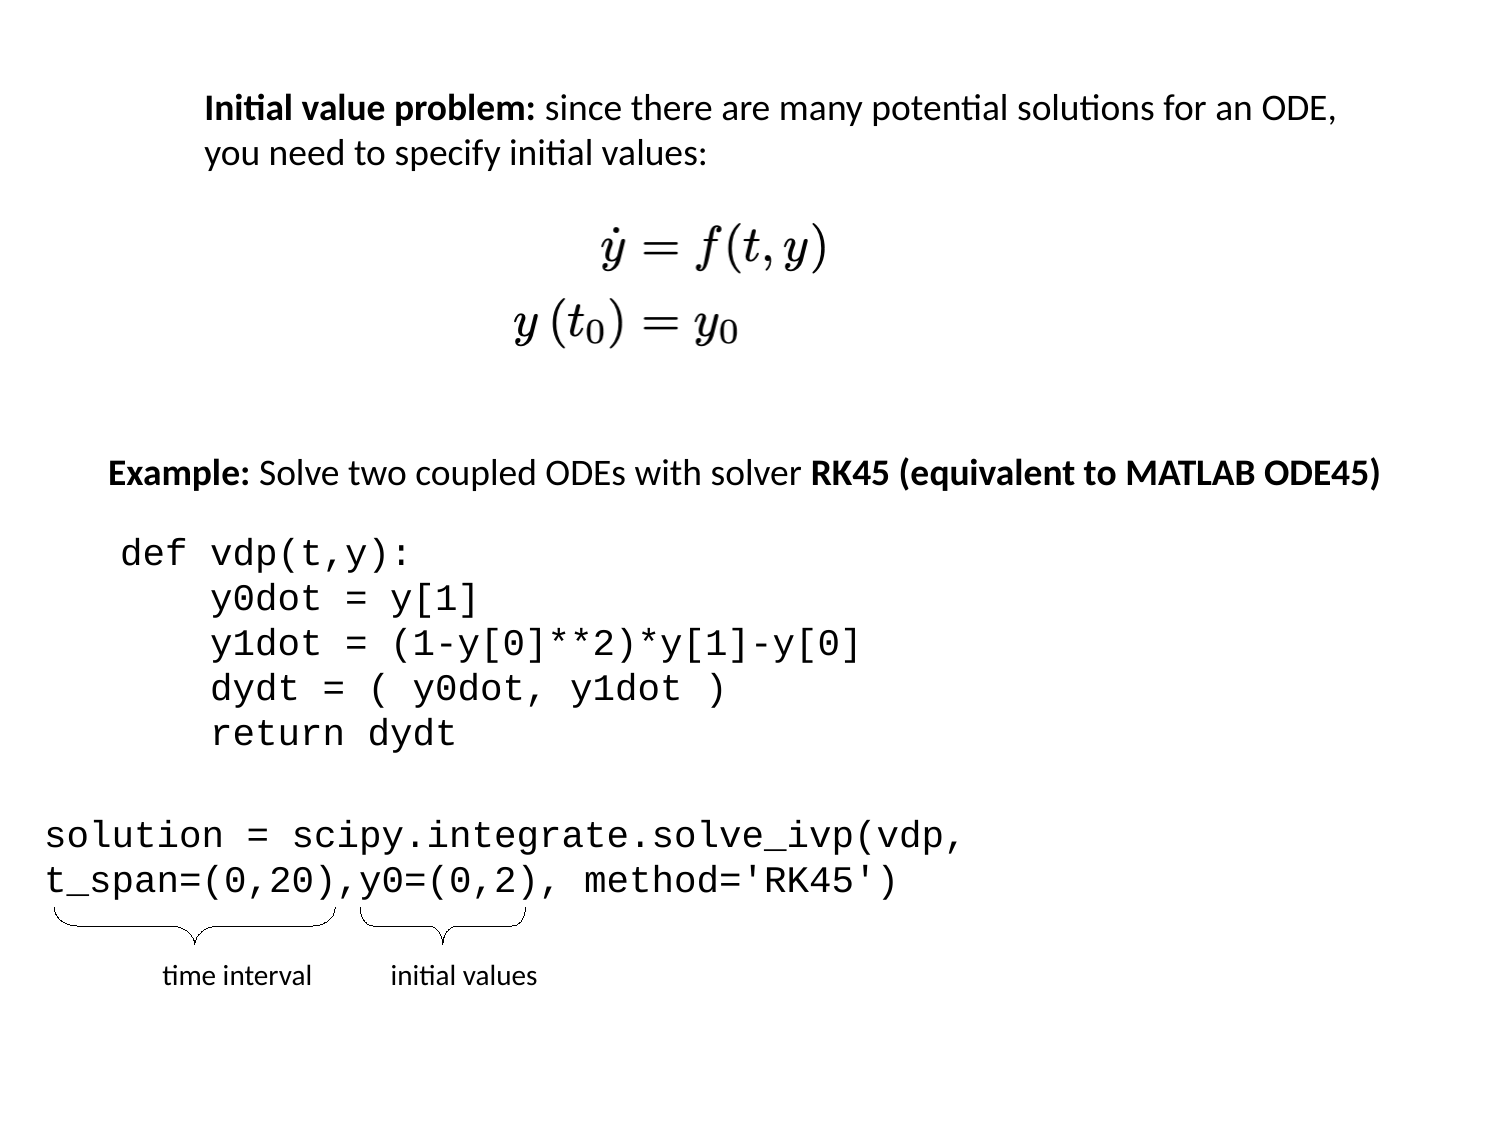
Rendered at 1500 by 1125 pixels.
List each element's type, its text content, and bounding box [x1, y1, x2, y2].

text_box [54, 908, 336, 945]
text_box Initial value problem: since there are many potential solutions for an ODE, you need to specify initial values: [196, 74, 1355, 182]
picture [513, 221, 827, 350]
text_box [360, 908, 526, 945]
text_box def vdp(t,y): y0dot = y[1] y1dot = (1-y[0]**2)*y[1]-y[0] dydt = ( y0dot, y1dot ) return dydt [105, 520, 968, 802]
text_box solution = scipy.integrate.solve_ivp(vdp, t_span=(0,20),y0=(0,2), method='RK45') [29, 802, 1483, 908]
text_box time interval initial values [153, 948, 666, 1000]
text_box Example: Solve two coupled ODEs with solver RK45 (equivalent to MATLAB ODE45) [99, 439, 1396, 501]
